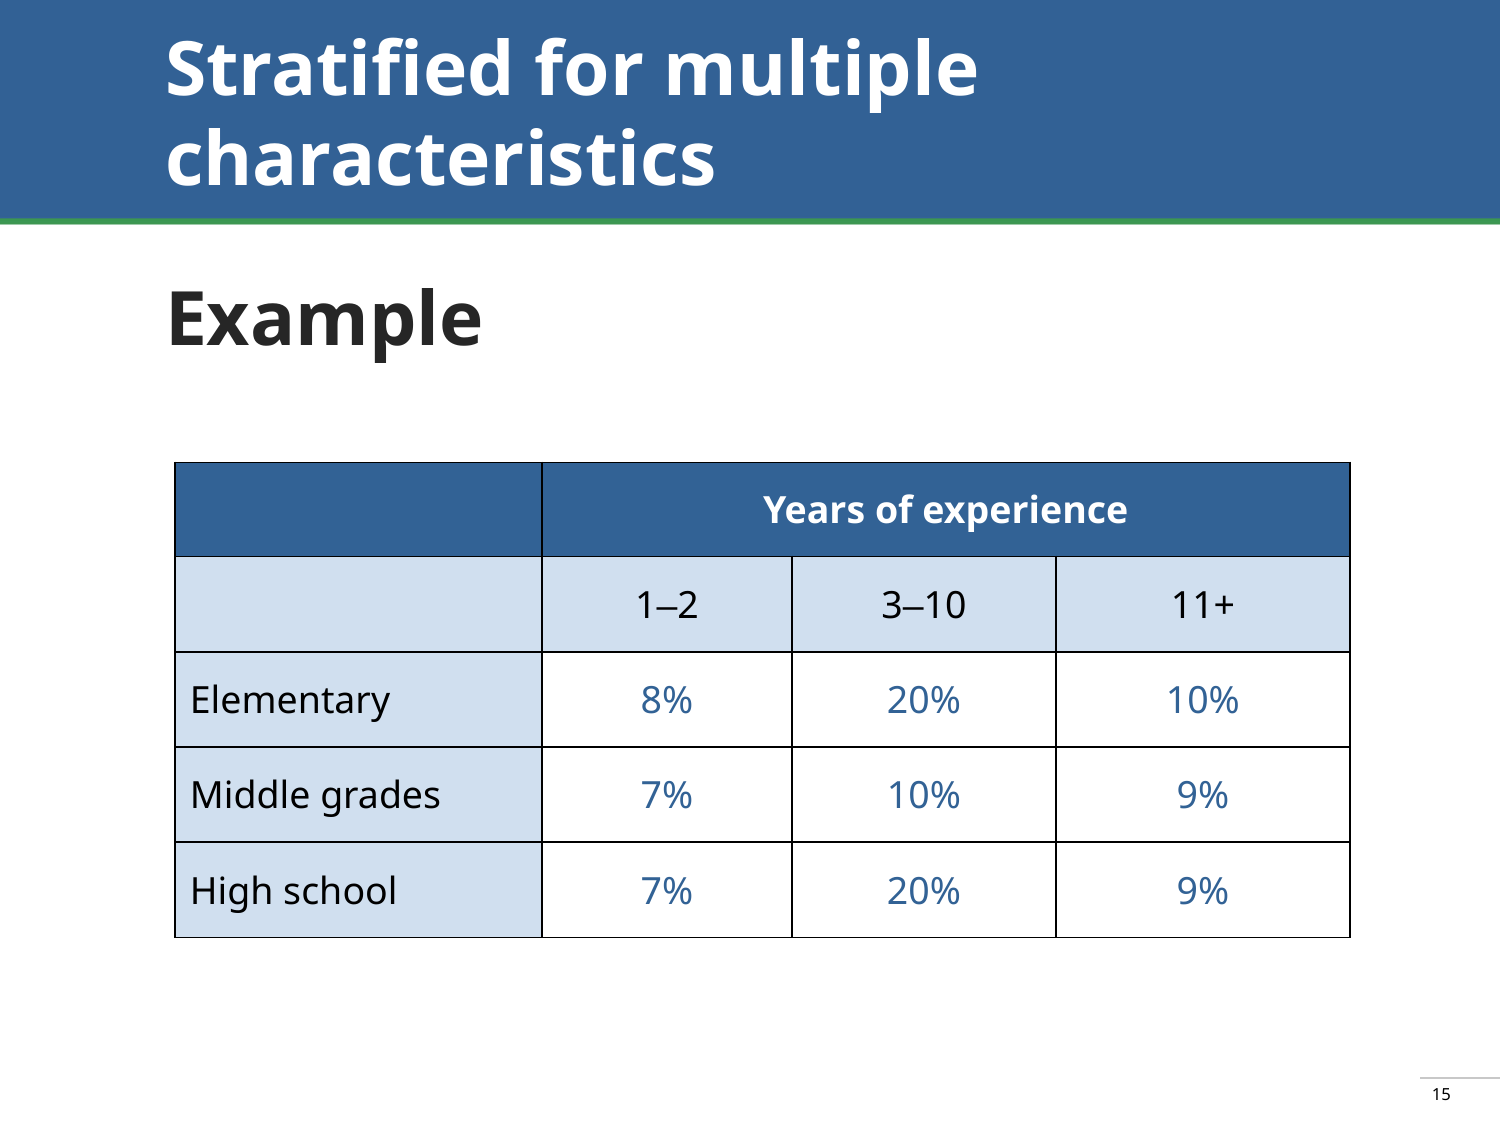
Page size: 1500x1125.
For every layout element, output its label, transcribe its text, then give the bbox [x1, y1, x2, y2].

table_cell 10% [1057, 653, 1349, 746]
table_cell 20% [793, 653, 1055, 746]
table_cell 11+ [1057, 557, 1349, 651]
slide_number 15 [1431, 1085, 1458, 1106]
table_cell 1–2 [543, 557, 791, 651]
table_cell High school [176, 843, 541, 937]
table_cell 20% [793, 843, 1055, 937]
table_cell 7% [543, 748, 791, 841]
table_cell 7% [543, 843, 791, 937]
table_cell 9% [1057, 748, 1349, 841]
table_cell Middle grades [176, 748, 541, 841]
table_cell 10% [793, 748, 1055, 841]
list Example [150, 262, 1350, 1005]
table_header [176, 463, 541, 556]
table_cell [176, 557, 541, 651]
table_header Years of experience [543, 463, 1349, 556]
table_cell 9% [1057, 843, 1349, 937]
table_cell 8% [543, 653, 791, 746]
title Stratified for multiple characteristics [150, 0, 1350, 221]
table_cell Elementary [176, 653, 541, 746]
picture [0, 0, 1500, 1125]
table_cell 3–10 [793, 557, 1055, 651]
